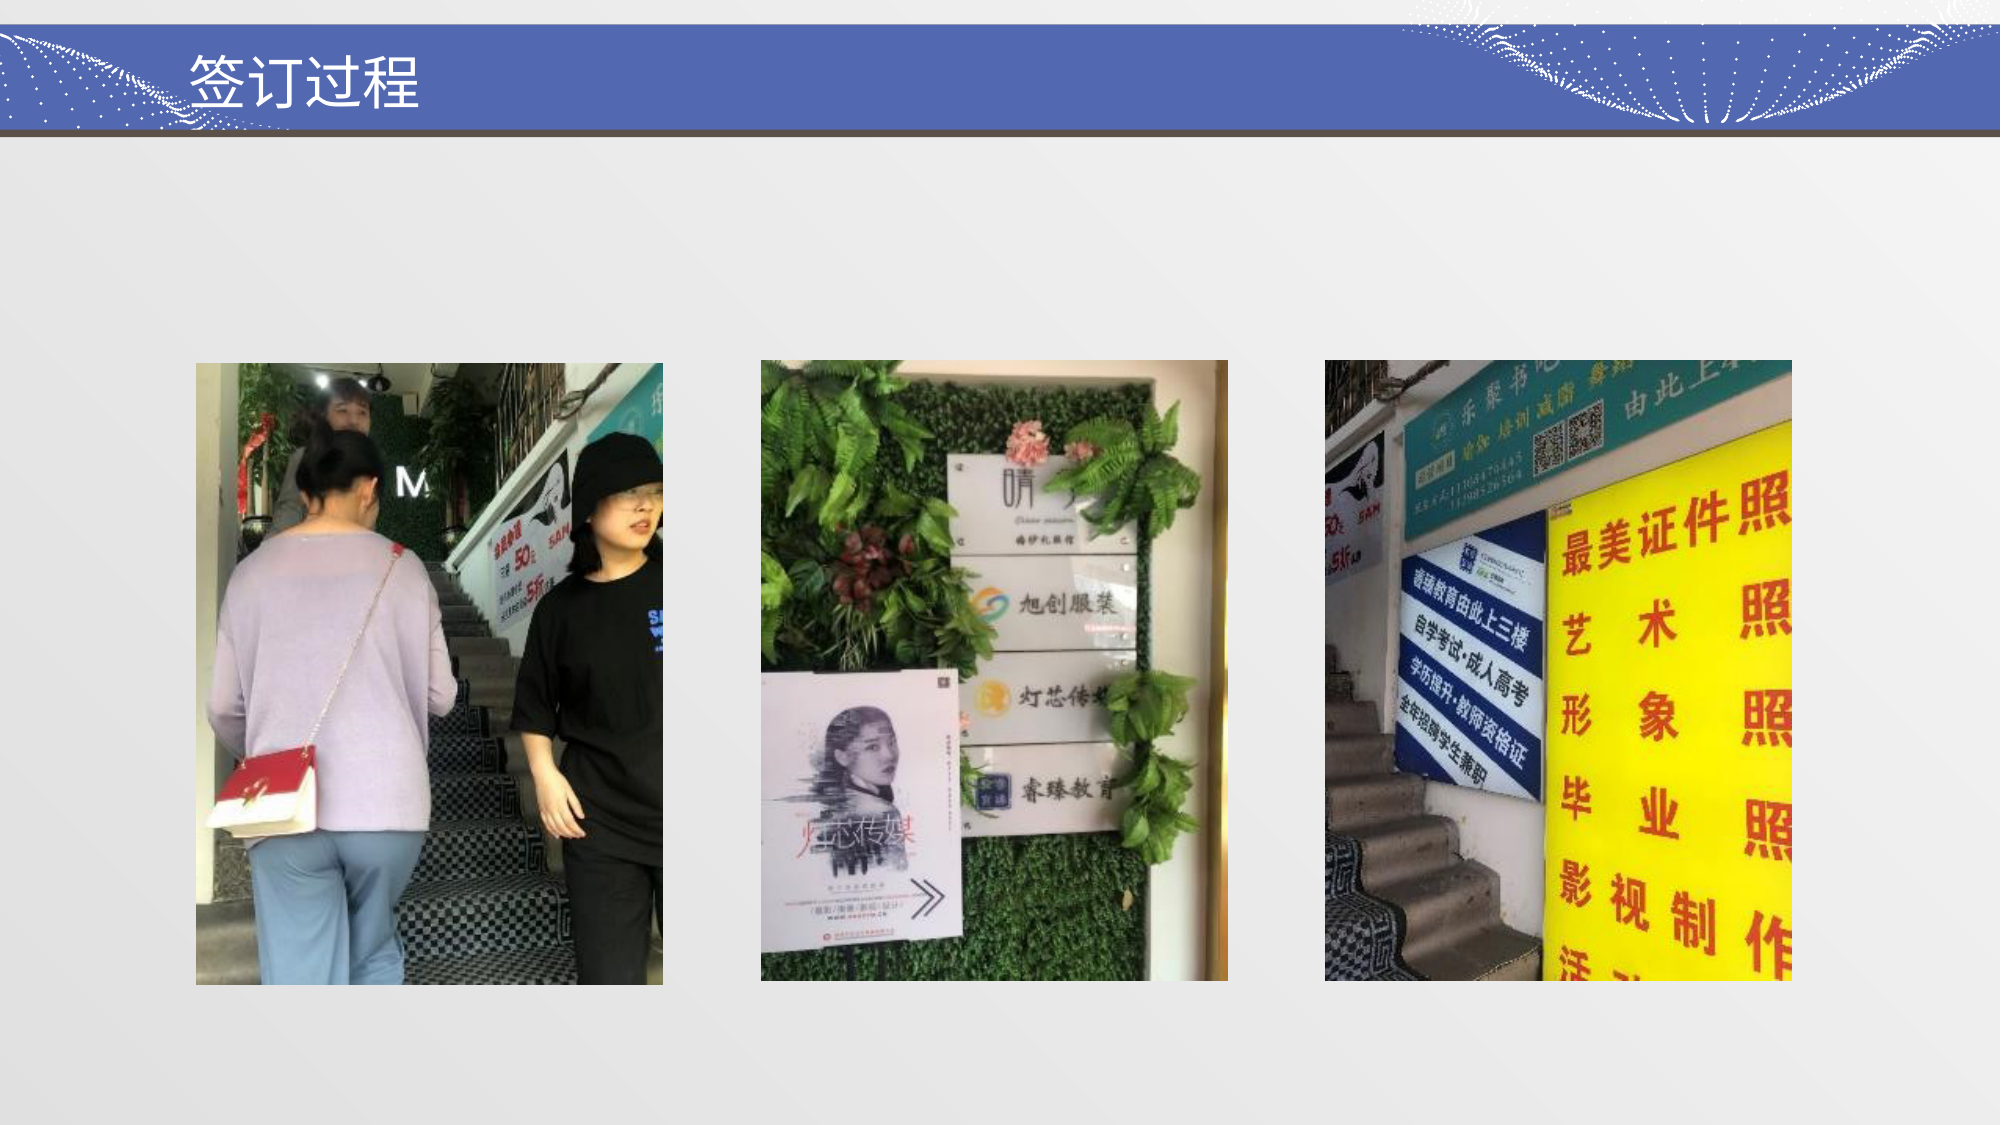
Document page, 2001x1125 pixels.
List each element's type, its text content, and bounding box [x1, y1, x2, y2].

picture [1325, 360, 1792, 981]
picture [196, 363, 663, 985]
title 签订过程 [173, 37, 680, 126]
picture [761, 360, 1228, 981]
